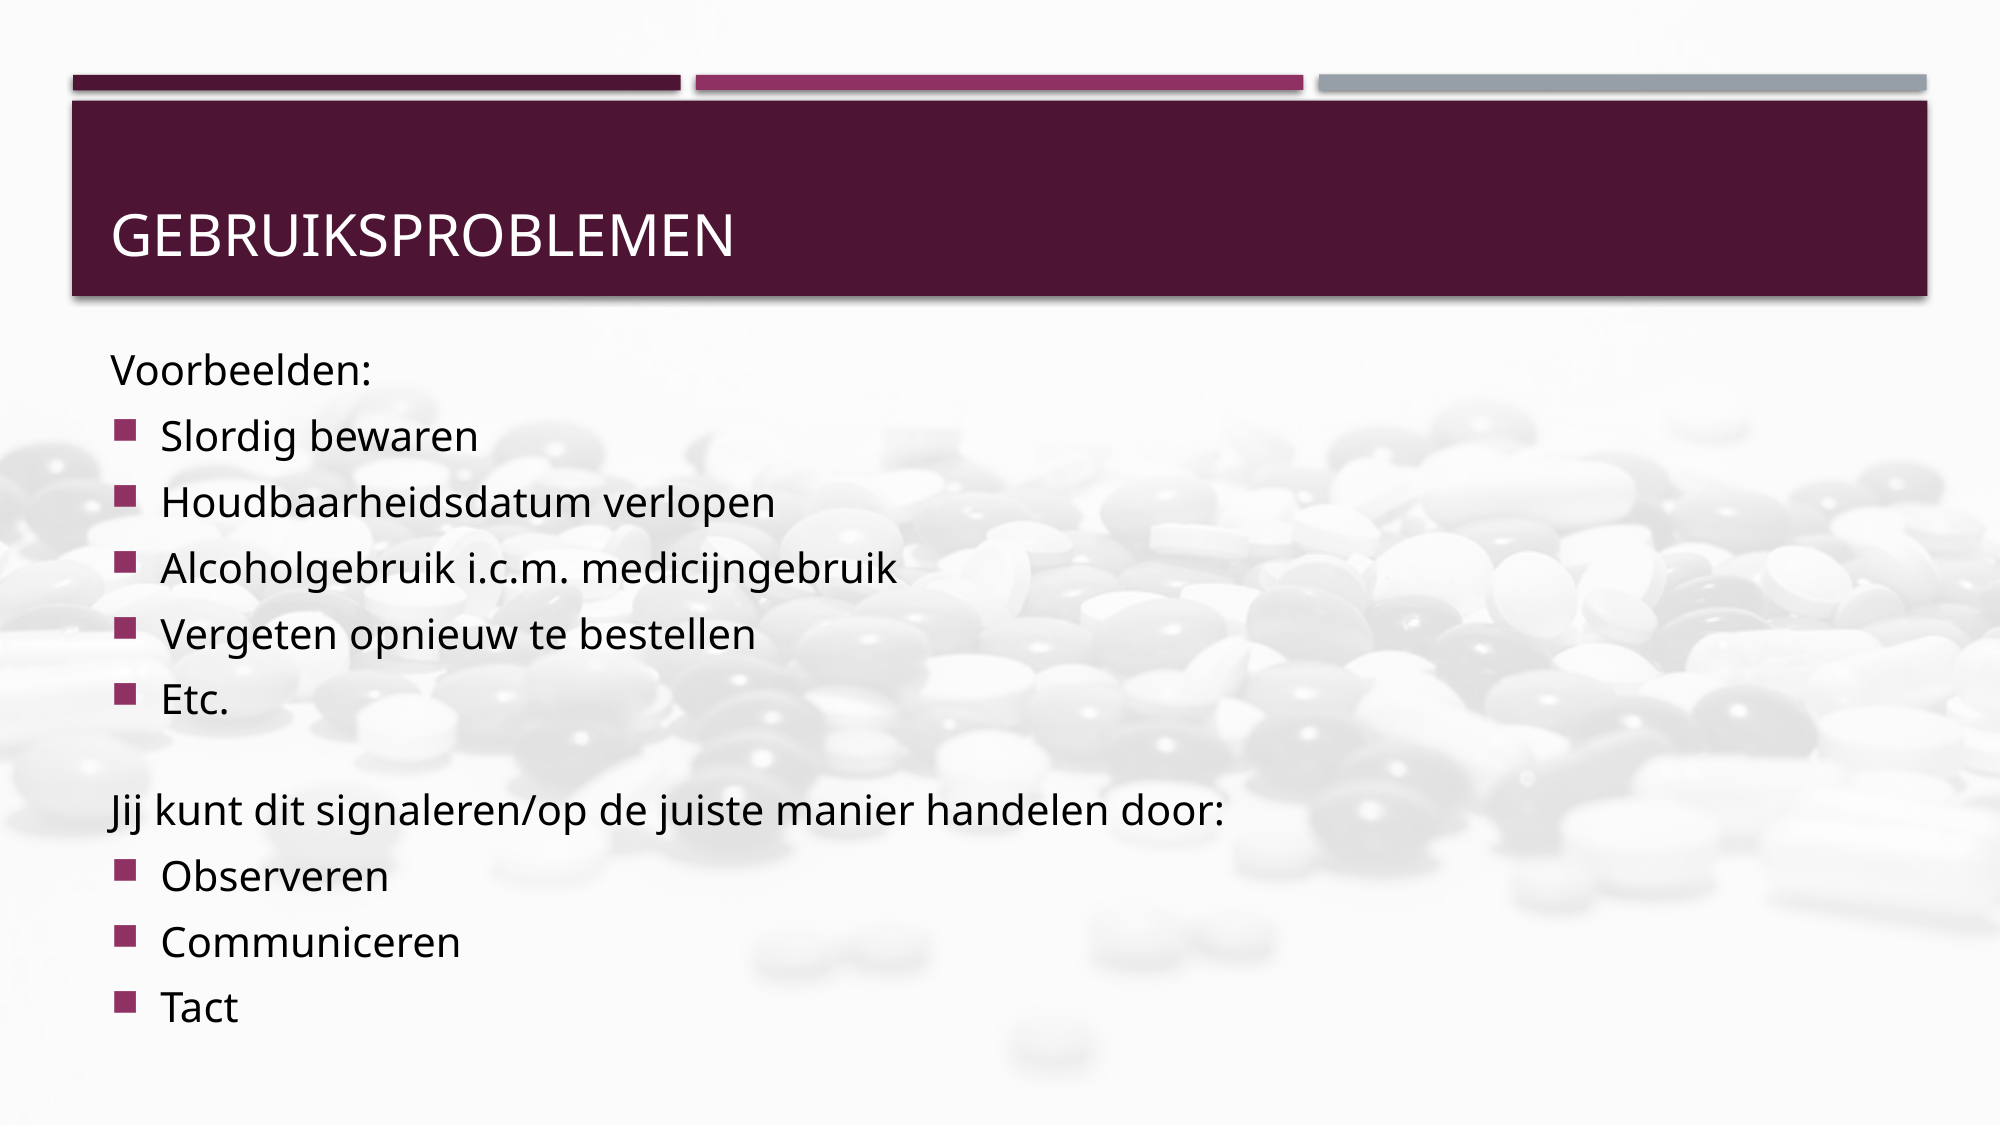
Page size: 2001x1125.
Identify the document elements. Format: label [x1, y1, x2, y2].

text_box [72, 73, 1928, 92]
picture [0, 0, 2000, 1125]
